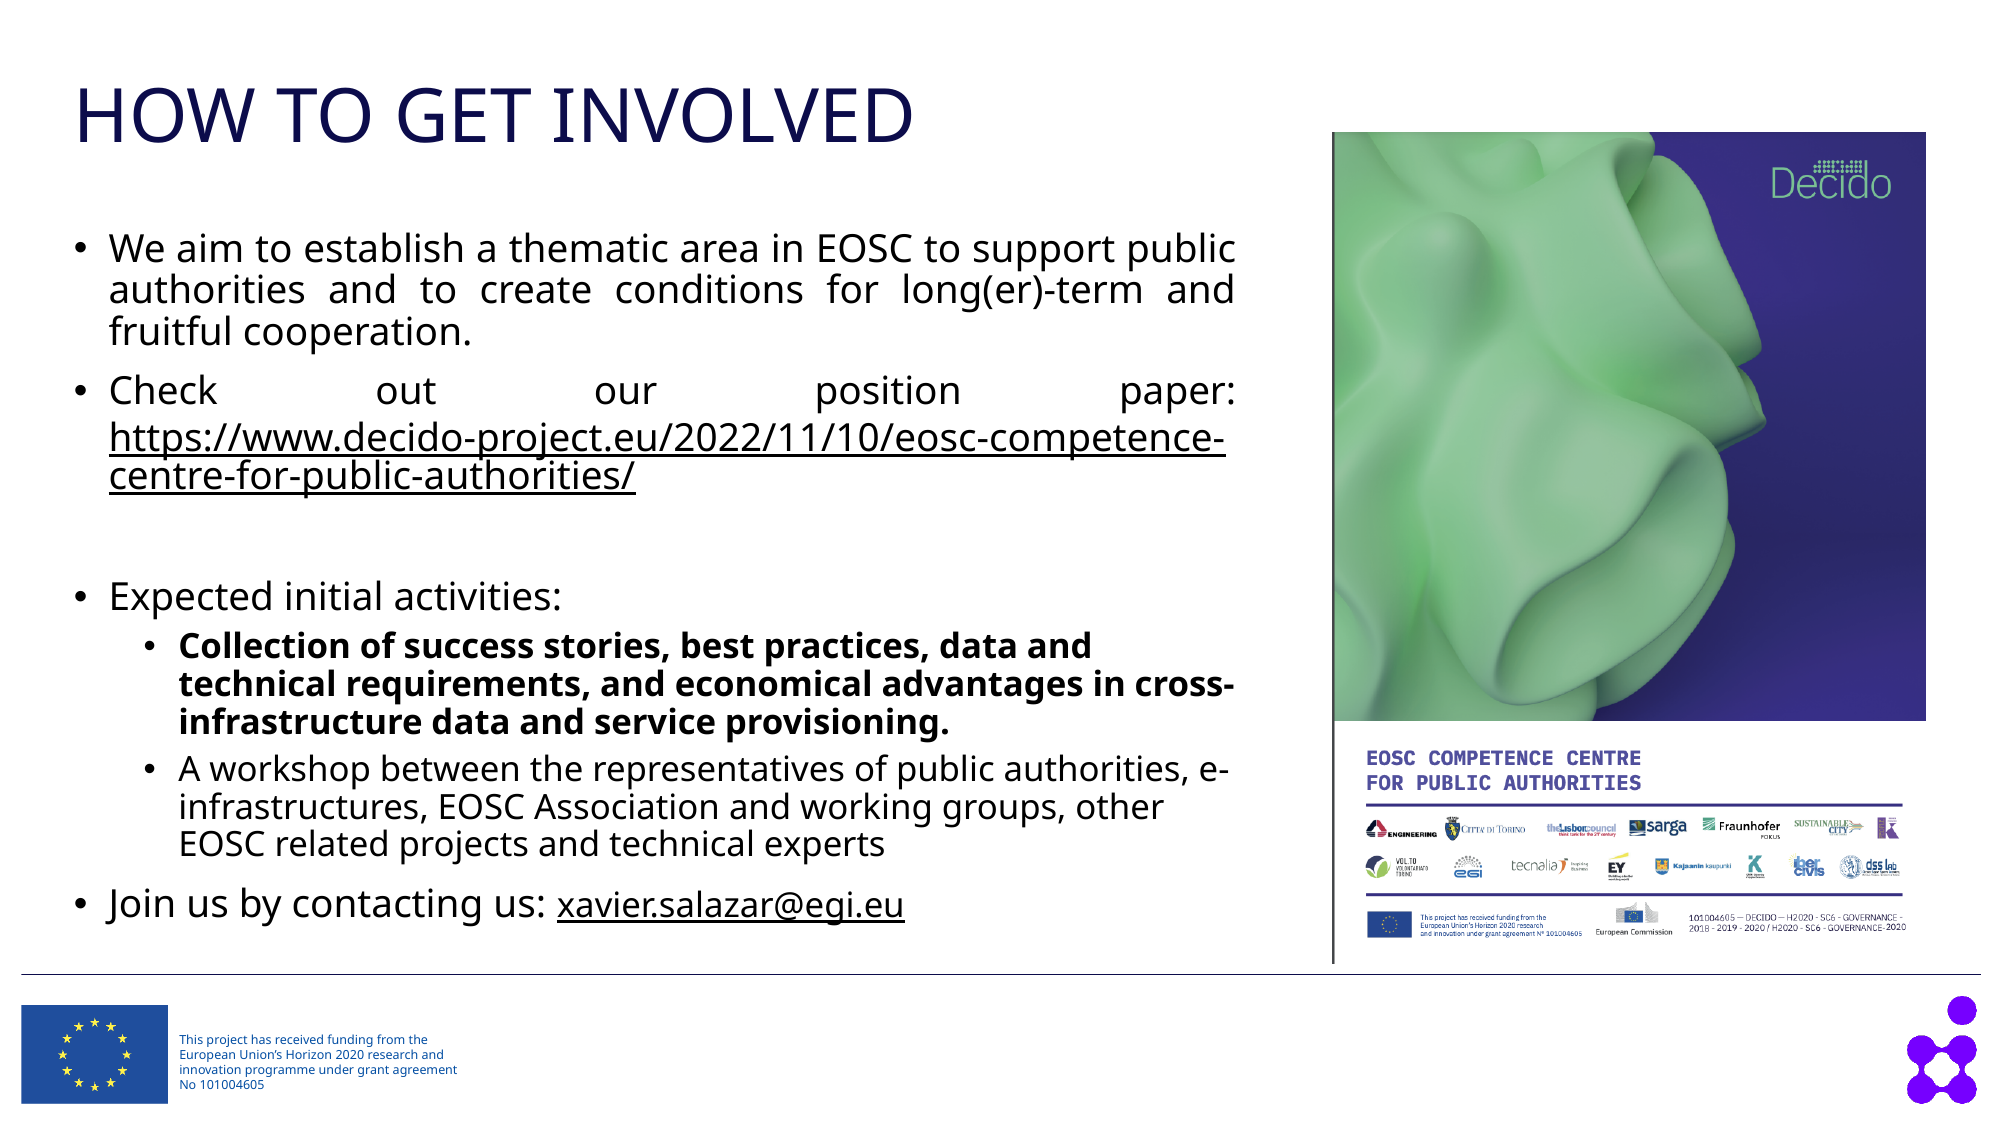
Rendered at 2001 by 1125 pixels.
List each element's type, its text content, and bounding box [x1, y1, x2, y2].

picture [21, 1005, 168, 1104]
picture [1331, 131, 2000, 1125]
list We aim to establish a thematic area in EOSC to support public authorities and to create conditions for long(er)-term and fruitful cooperation. Check out our position paper: https://www.decido-project.eu/2022/11/10/eosc-competence-centre-for-public-authorities/ Expected initial activities: Collection of success stories, best practices, data and technical requirements, and economical advantages in cross-infrastructure data and service provisioning. A workshop between the representatives of public authorities, e-infrastructures, EOSC Association and working groups, other EOSC related projects and technical experts Join us by contacting us: xavier.salazar@egi.eu [58, 221, 1253, 902]
title HOW TO GET INVOLVED [58, 59, 1942, 177]
